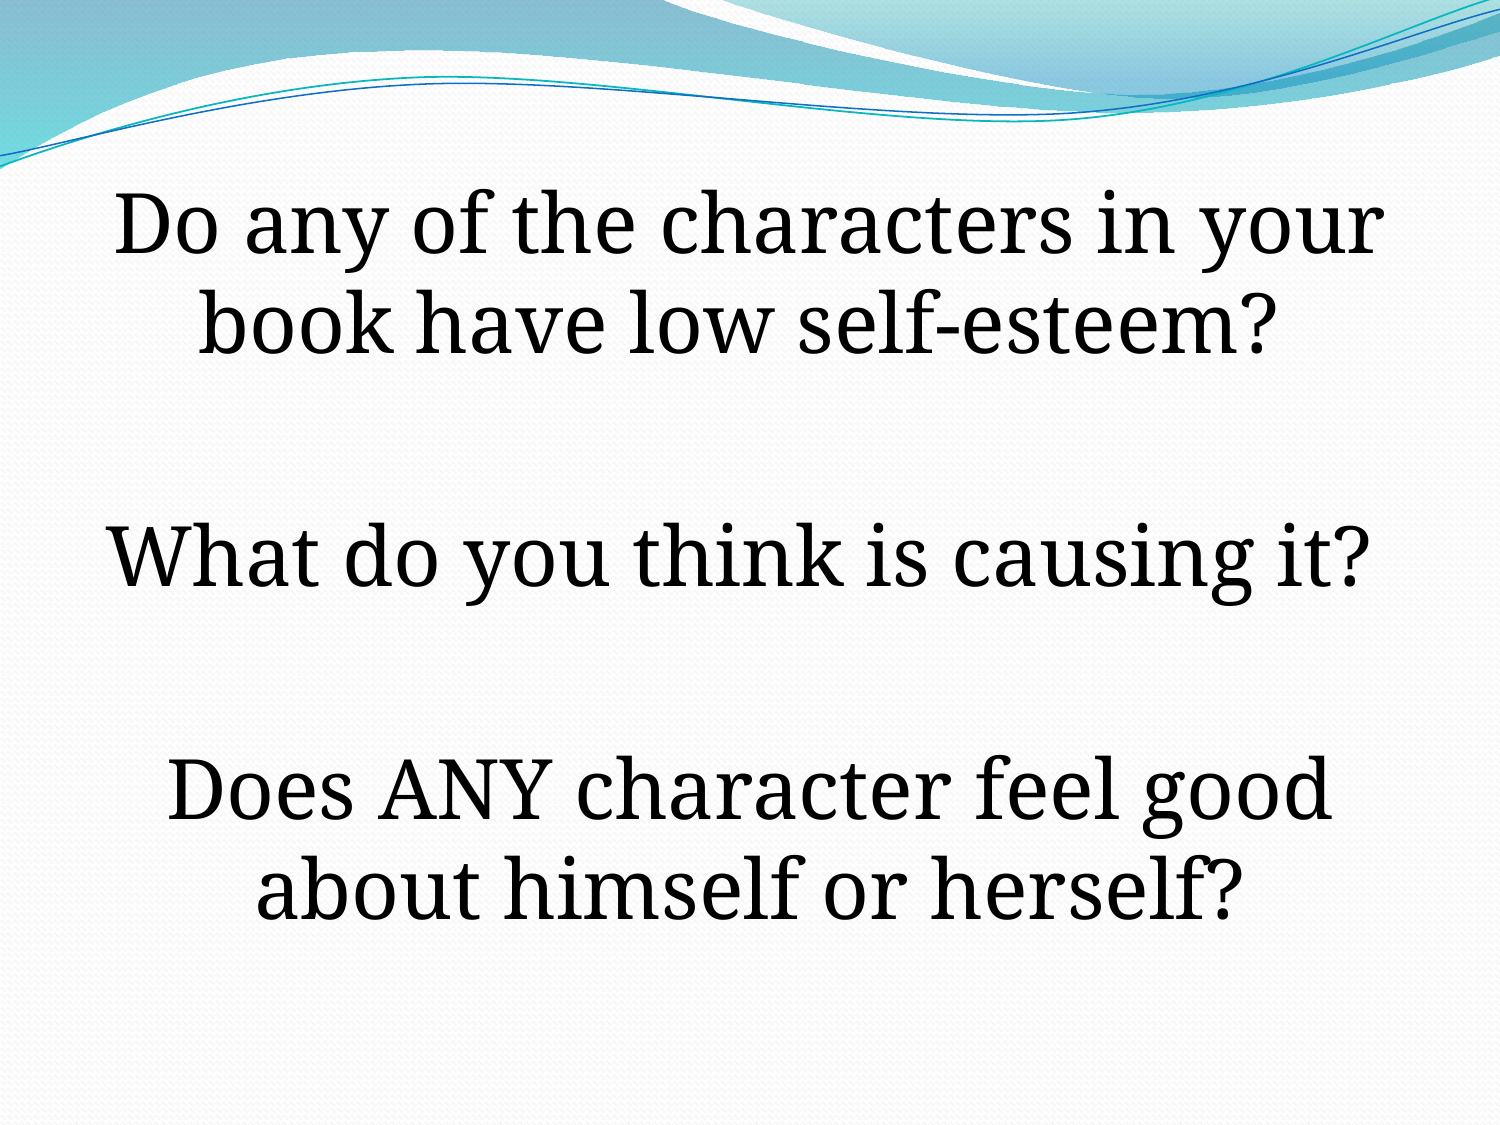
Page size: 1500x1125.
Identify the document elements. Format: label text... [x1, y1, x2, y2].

list Do any of the characters in your book have low self-esteem? What do you think is causing it? Does ANY character feel good about himself or herself? [75, 162, 1425, 1038]
